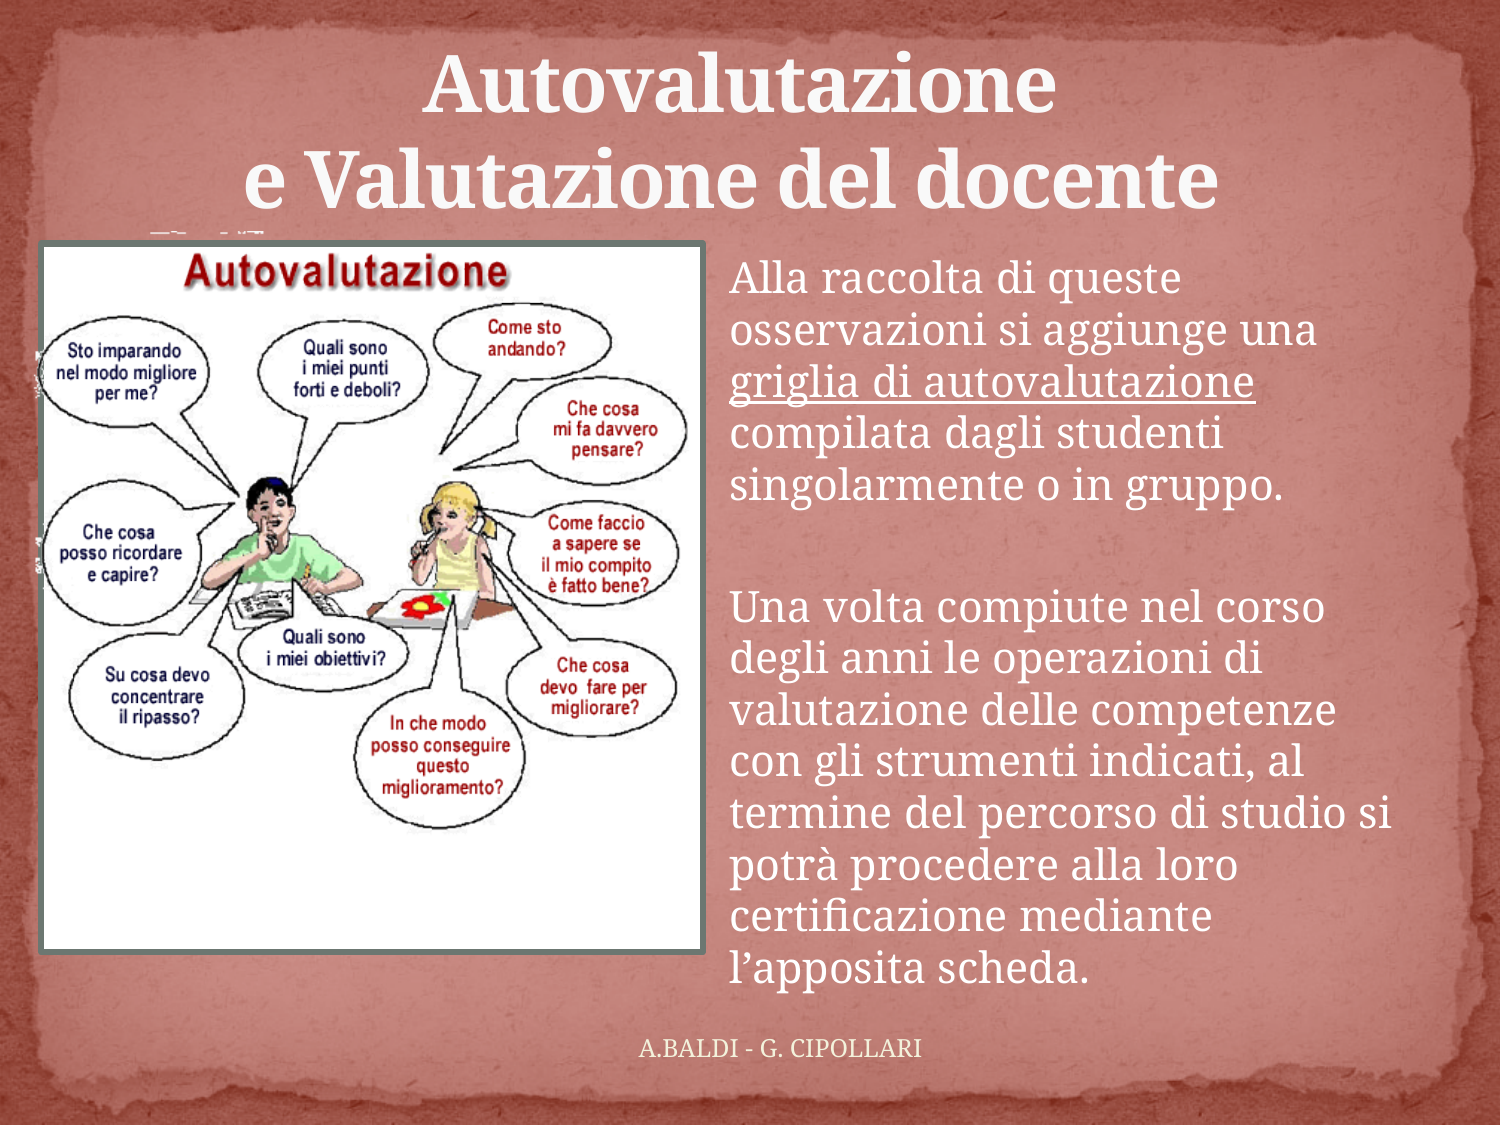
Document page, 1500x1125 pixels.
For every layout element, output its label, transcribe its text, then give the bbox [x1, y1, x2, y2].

picture [0, 231, 715, 846]
text_box [38, 856, 706, 955]
footer A.BALDI - G. CIPOLLARI [350, 1017, 938, 1081]
title Autovalutazione e Valutazione del docente [74, 24, 1425, 232]
list Alla raccolta di queste osservazioni si aggiunge una griglia di autovalutazione compilata dagli studenti singolarmente o in gruppo. Una volta compiute nel corso degli anni le operazioni di valutazione delle competenze con gli strumenti indicati, al termine del percorso di studio si potrà procedere alla loro certificazione mediante l’apposita scheda. [714, 243, 1425, 1000]
